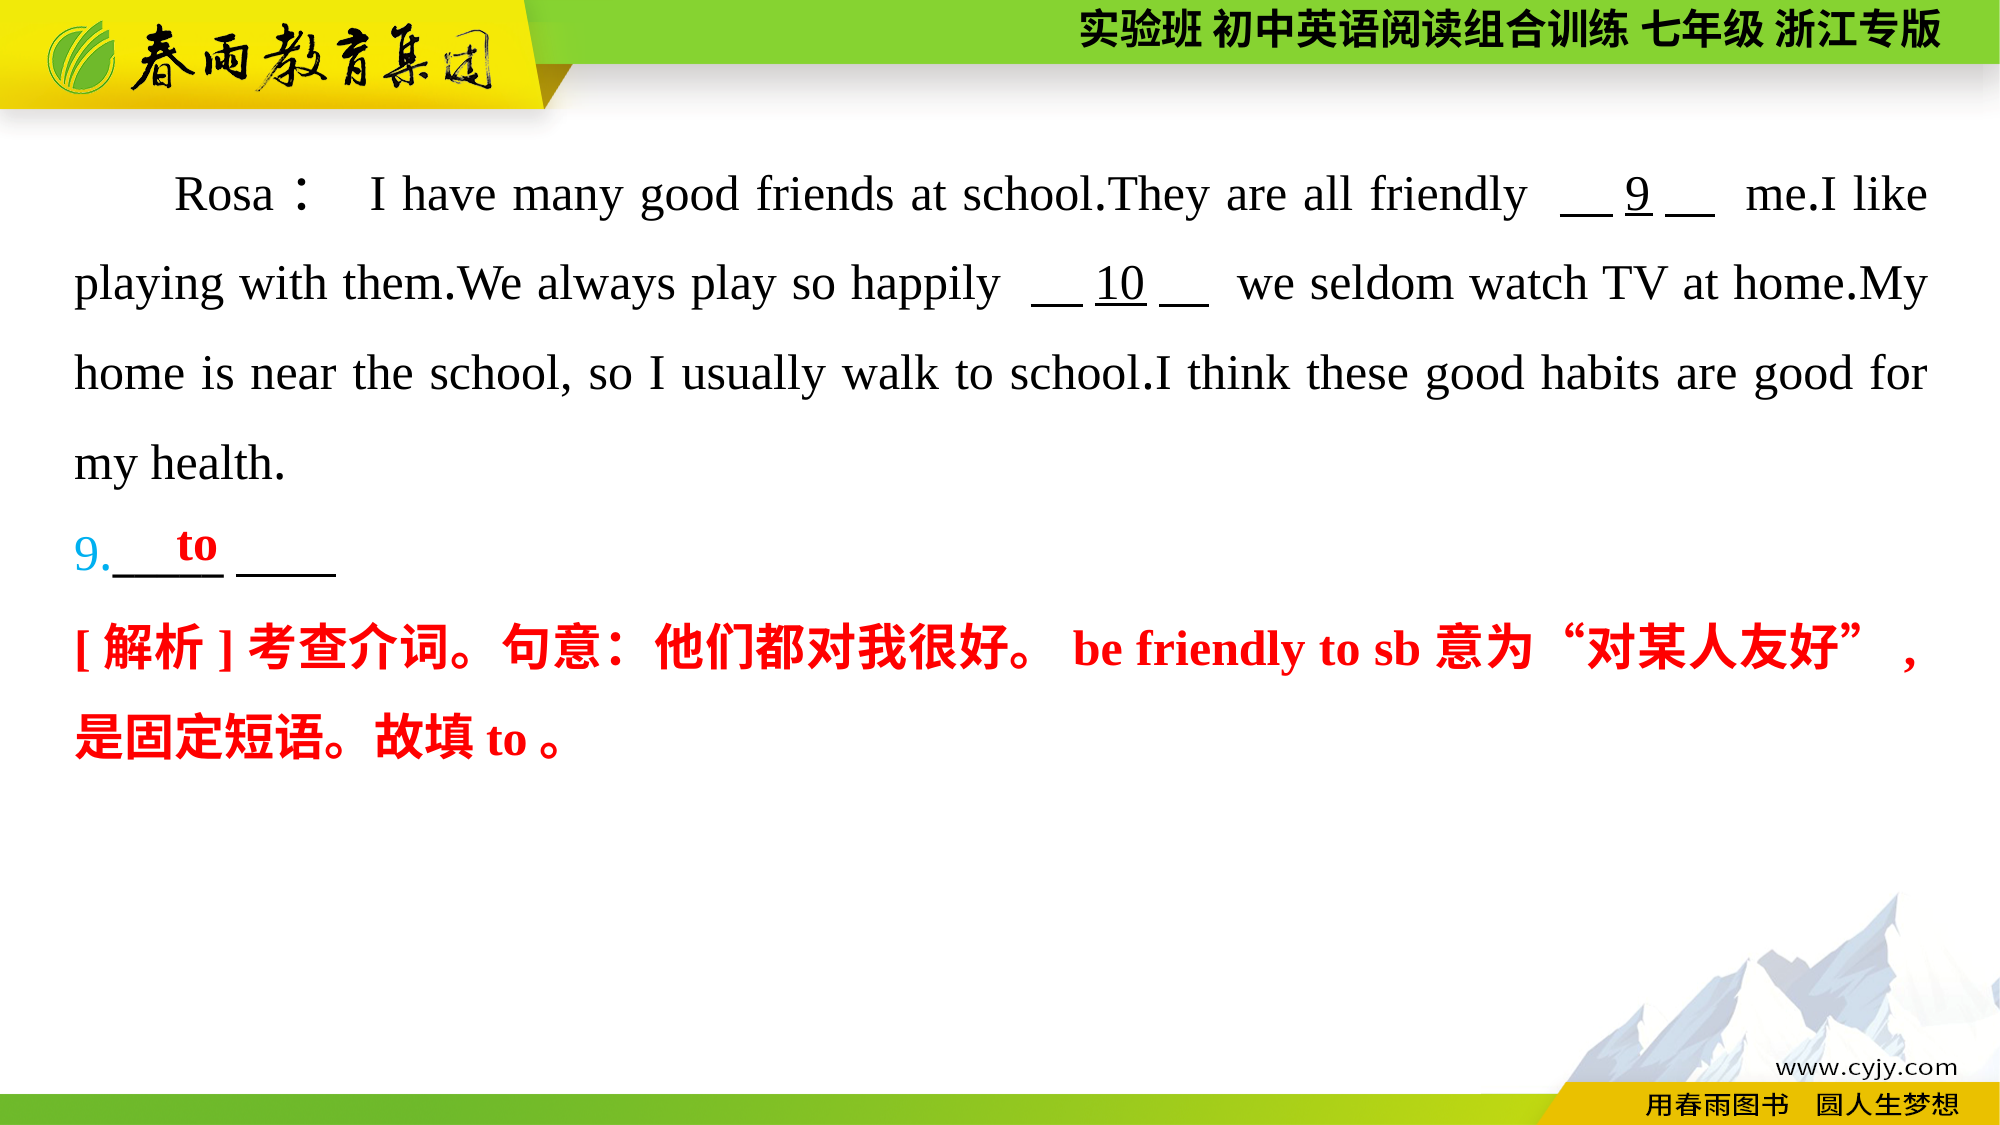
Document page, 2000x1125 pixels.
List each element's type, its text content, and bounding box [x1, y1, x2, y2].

text_box to [161, 503, 234, 577]
picture [0, 0, 2000, 1125]
text_box [解析]考查介词。句意：他们都对我很好。be friendly to sb意为“对某人友好”,是固定短语。故填to。 [59, 577, 1944, 773]
list Rosa： I have many good friends at school.They are all friendly 9 me.I like playing with them.We always play so happily 10 we seldom watch TV at home.My home is near the school, so I usually walk to school.I think these good habits are good for my health. 9._____ [59, 122, 1944, 577]
